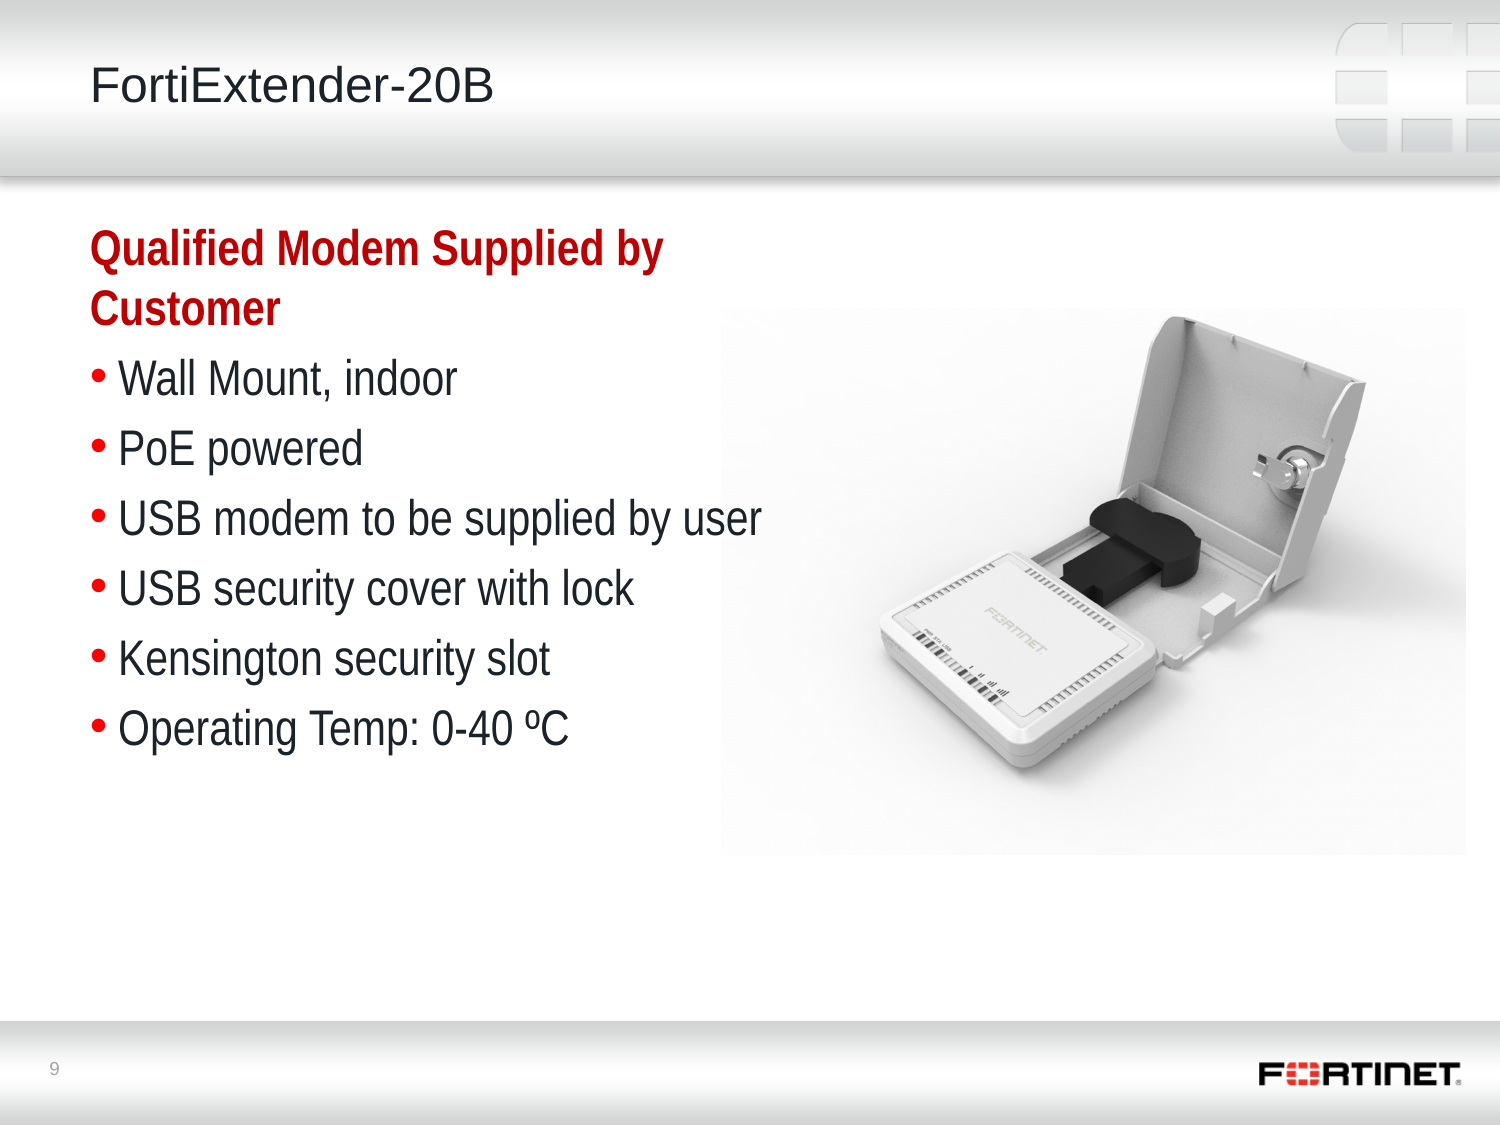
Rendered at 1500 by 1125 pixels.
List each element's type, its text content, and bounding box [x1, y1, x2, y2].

title FortiExtender-20B [75, 45, 1425, 138]
list Qualified Modem Supplied by Customer Wall Mount, indoor PoE powered USB modem to be supplied by user USB security cover with lock Kensington security slot Operating Temp: 0-40 ºC [75, 208, 855, 976]
picture [0, 0, 1500, 1125]
